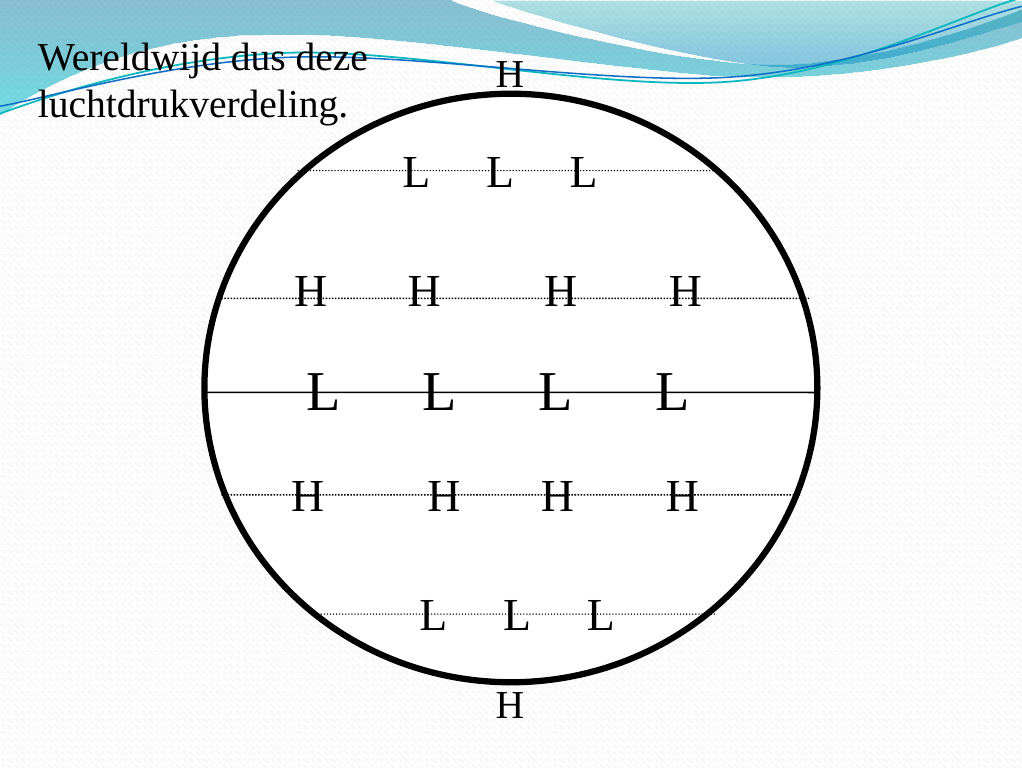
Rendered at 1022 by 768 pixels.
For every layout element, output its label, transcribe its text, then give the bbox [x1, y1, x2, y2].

text_box H H H H [272, 256, 784, 322]
text_box H [485, 42, 542, 101]
text_box L L L L [204, 393, 818, 682]
text_box H [485, 673, 535, 732]
text_box L L L L [204, 94, 818, 392]
text_box H H H H [280, 460, 792, 526]
text_box Wereldwijd dus deze luchtdrukverdeling. [27, 25, 379, 131]
text_box L L L [392, 136, 609, 202]
text_box L L L [409, 579, 626, 646]
